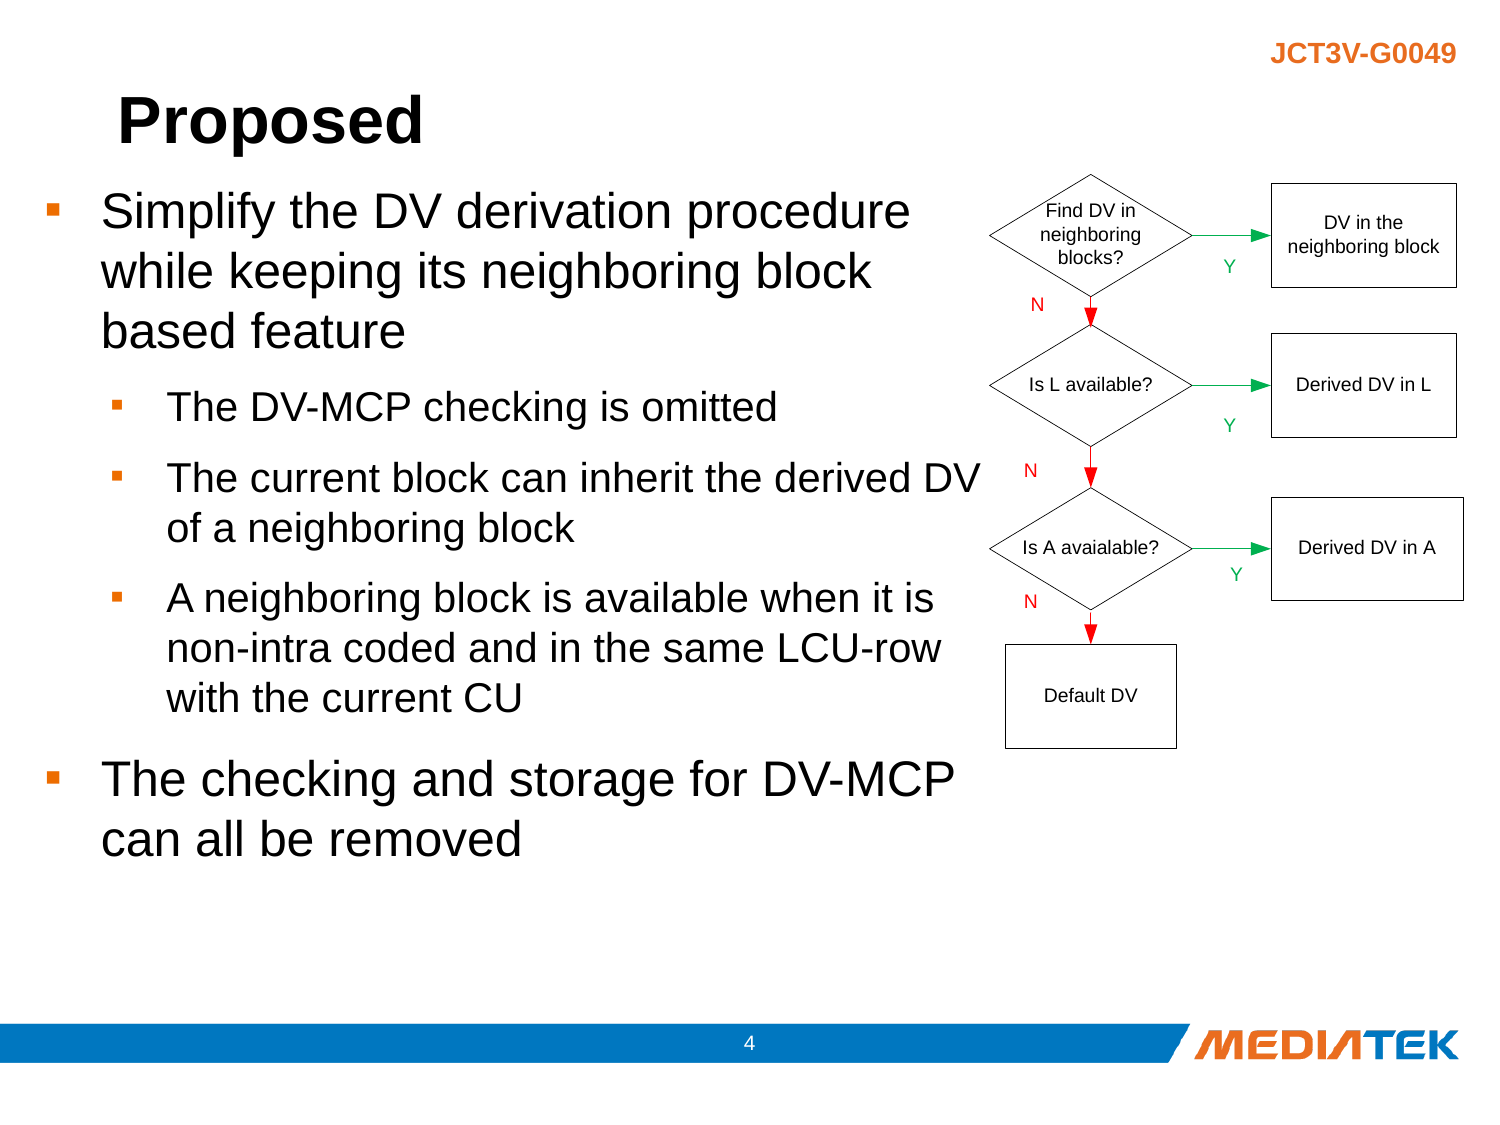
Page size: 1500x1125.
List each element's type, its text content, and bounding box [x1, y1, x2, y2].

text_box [985, 170, 1467, 752]
title Proposed [102, 62, 1426, 170]
picture [789, 1023, 1459, 1063]
slide_number 3 [711, 1022, 789, 1090]
picture [0, 1023, 711, 1063]
list Simplify the DV derivation procedure while keeping its neighboring block based feature The DV-MCP checking is omitted The current block can inherit the derived DV of a neighboring block A neighboring block is available when it is non-intra coded and in the same LCU-row with the current CU The checking and storage for DV-MCP can all be removed [29, 170, 1022, 998]
